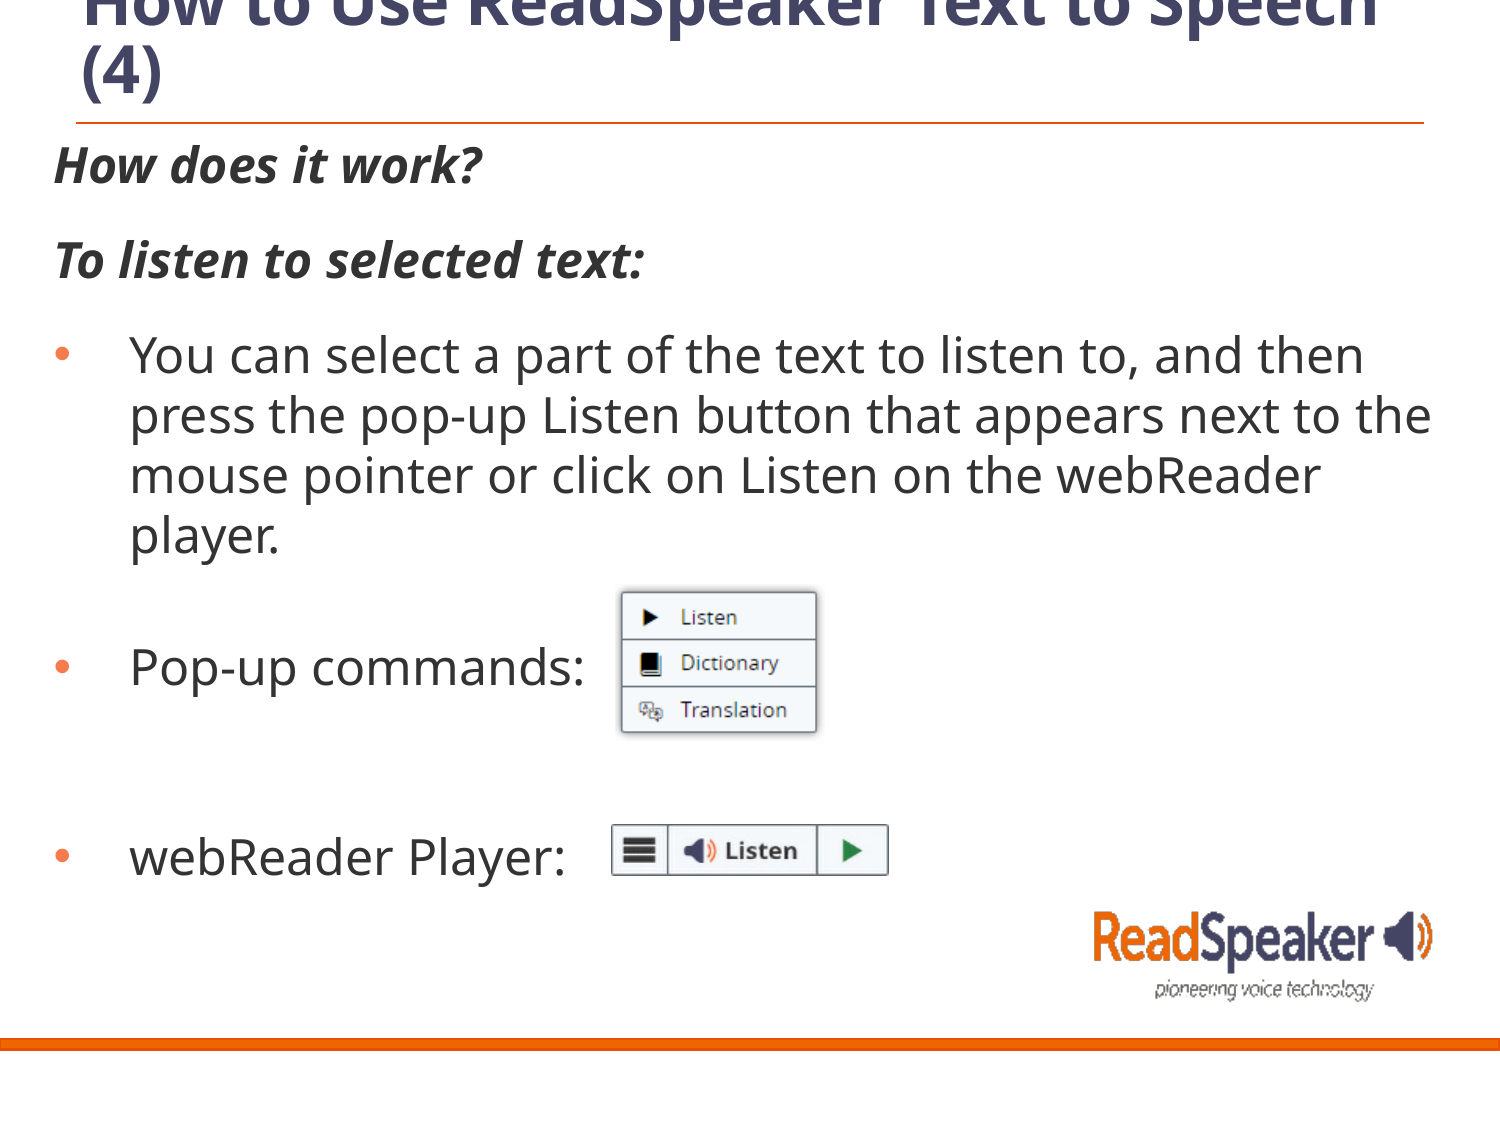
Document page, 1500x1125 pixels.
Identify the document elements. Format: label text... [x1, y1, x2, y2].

text_box Pop-up commands: [53, 635, 611, 729]
picture [1068, 890, 1459, 1010]
text_box How does it work? To listen to selected text: You can select a part of the text to listen to, and then press the pop-up Listen button that appears next to the mouse pointer or click on Listen on the webReader player. [53, 133, 1435, 572]
text_box webReader Player: [53, 824, 602, 918]
picture [610, 824, 889, 877]
picture [614, 583, 826, 741]
title How to Use ReadSpeaker Text to Speech (4) [65, 21, 1478, 115]
